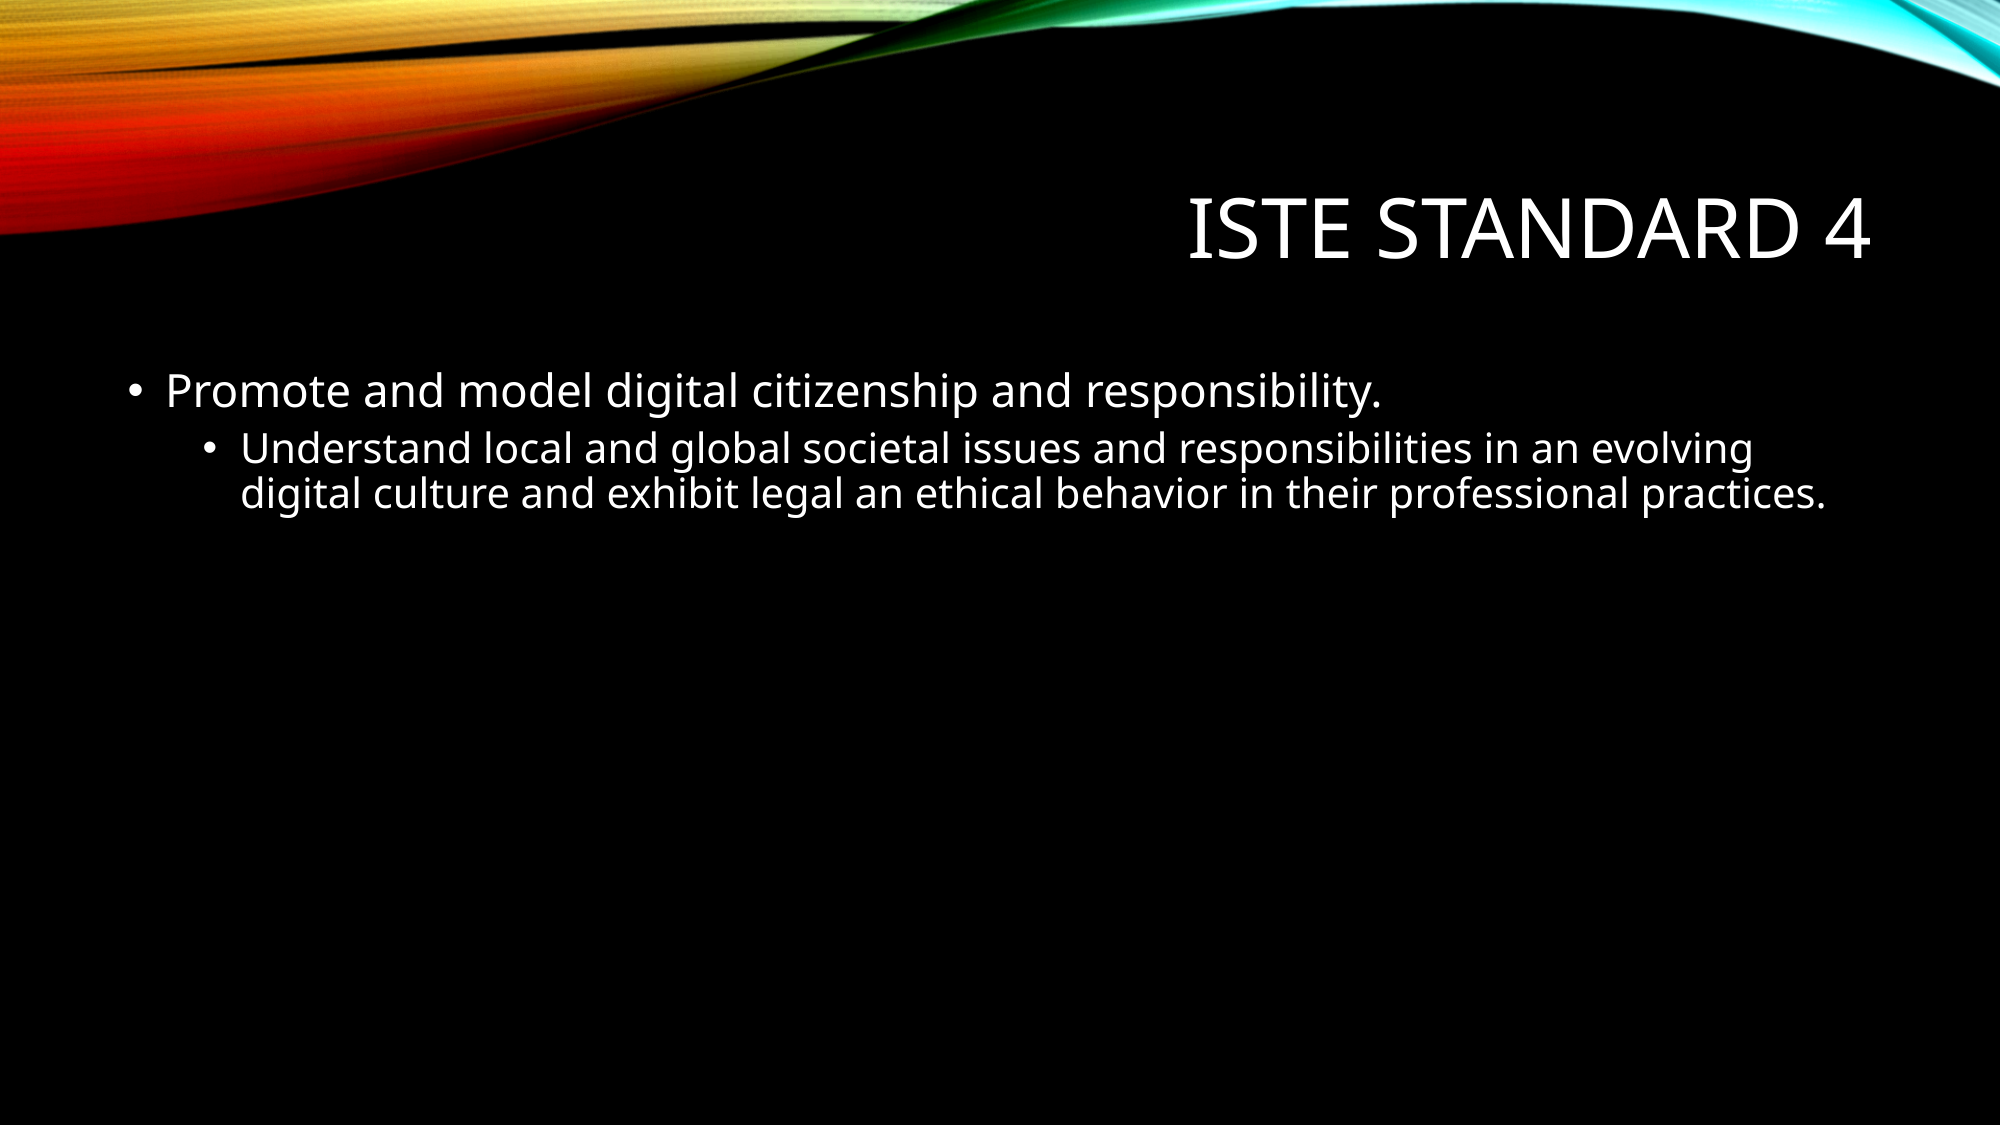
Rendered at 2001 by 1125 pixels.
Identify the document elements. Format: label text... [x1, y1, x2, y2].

title Iste standard 4 [474, 125, 1888, 338]
picture [0, 0, 2000, 237]
list Promote and model digital citizenship and responsibility. Understand local and global societal issues and responsibilities in an evolving digital culture and exhibit legal an ethical behavior in their professional practices. [112, 360, 1888, 1021]
